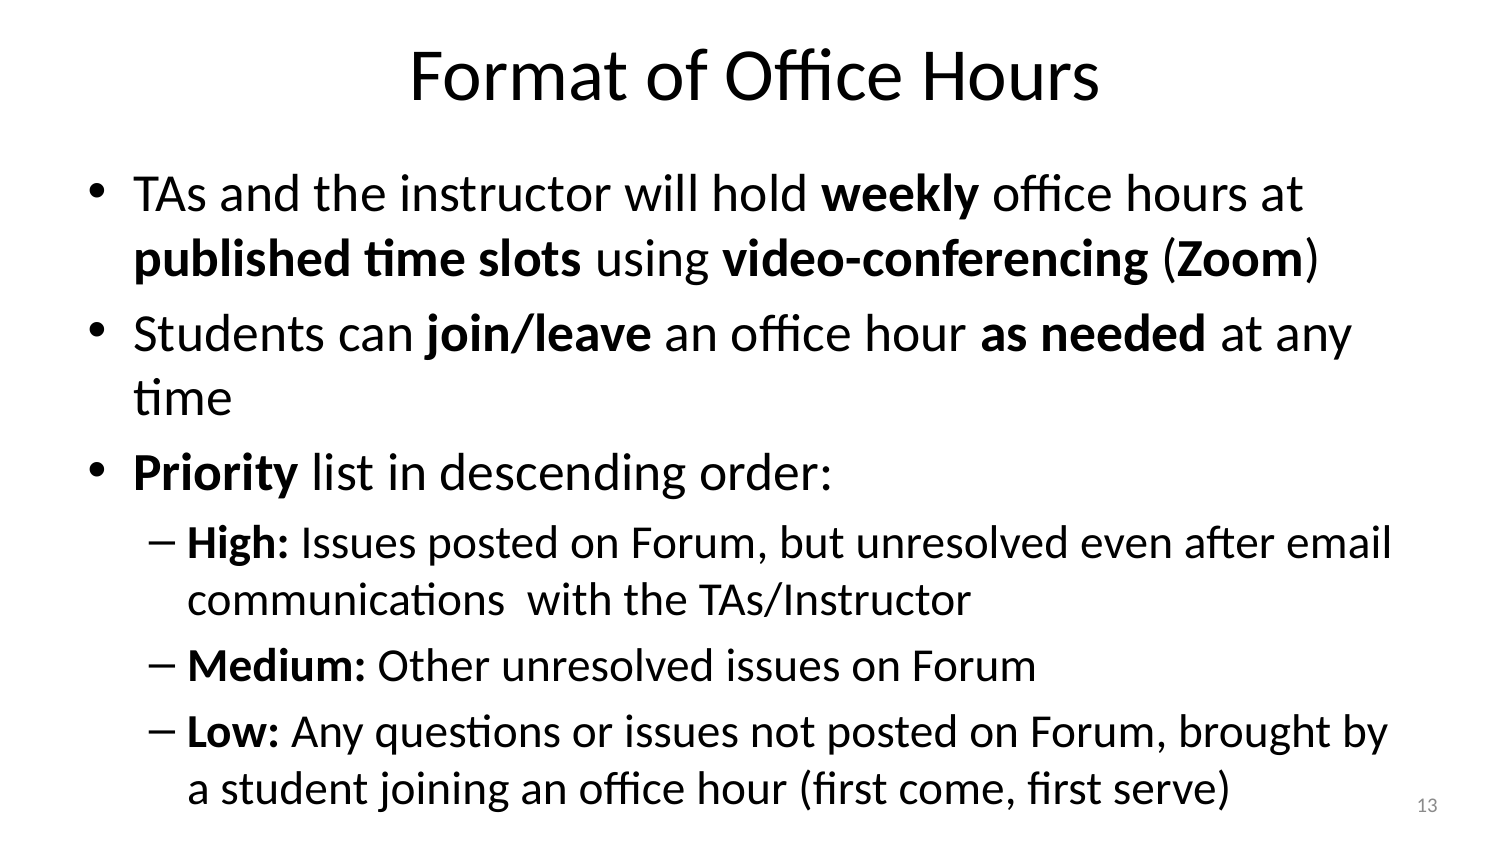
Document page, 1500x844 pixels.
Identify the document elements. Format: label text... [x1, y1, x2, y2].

title Format of Office Hours [80, 0, 1431, 141]
slide_number 13 [1100, 782, 1450, 827]
list TAs and the instructor will hold weekly office hours at published time slots using video-conferencing (Zoom) Students can join/leave an office hour as needed at any time Priority list in descending order: High: Issues posted on Forum, but unresolved even after email communications with the TAs/Instructor Medium: Other unresolved issues on Forum Low: Any questions or issues not posted on Forum, brought by a student joining an office hour (first come, first serve) [75, 151, 1425, 821]
